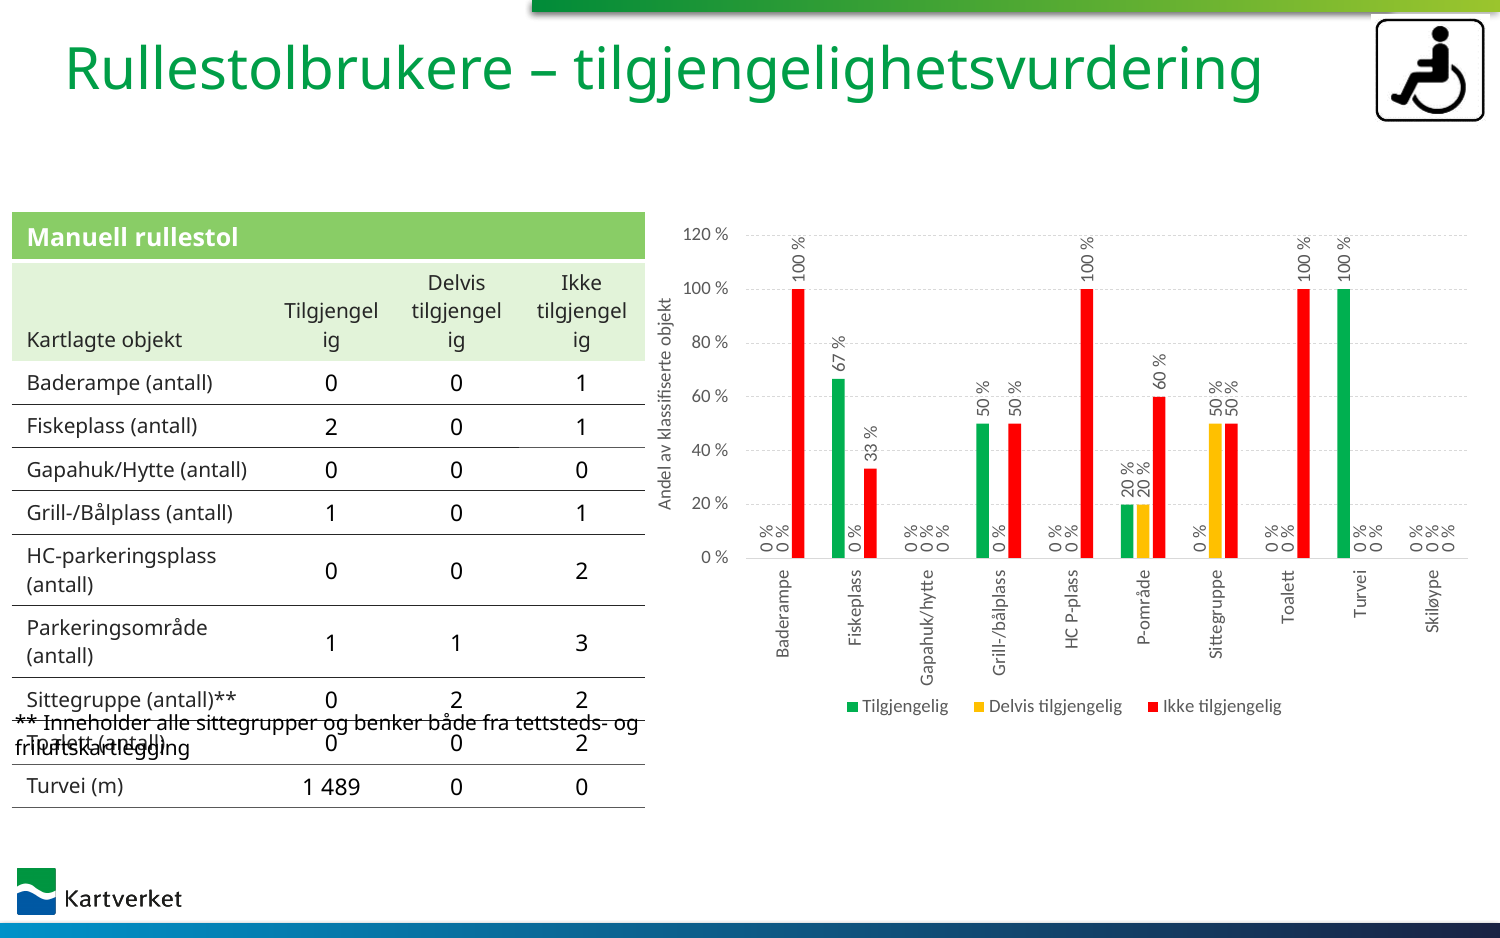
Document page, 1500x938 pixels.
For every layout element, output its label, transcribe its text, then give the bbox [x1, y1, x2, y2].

table_cell 0 [269, 678, 394, 702]
table_cell 0 [394, 448, 519, 490]
table_cell 0 [269, 448, 394, 490]
table_cell Turvei (m) [12, 768, 269, 807]
table_cell Gapahuk/Hytte (antall) [12, 448, 269, 490]
table_cell 0 [394, 491, 519, 534]
table_cell 0 [269, 361, 394, 404]
table_cell Tilgjengelig [269, 263, 394, 361]
table_cell Kartlagte objekt [12, 263, 269, 361]
table_cell 1 489 [269, 768, 394, 807]
table_cell 1 [394, 606, 519, 677]
table_cell 1 [519, 491, 638, 534]
table_cell 2 [519, 678, 638, 702]
picture [643, 218, 1480, 728]
table_cell 2 [394, 678, 519, 702]
table_header Manuell rullestol [12, 212, 645, 259]
table_cell 0 [394, 768, 519, 807]
table_cell 0 [394, 535, 519, 605]
table_cell 2 [269, 405, 394, 447]
text_box ** Inneholder alle sittegrupper og benker både fra tettsteds- og friluftskartlegging [0, 702, 745, 768]
table_cell 0 [394, 361, 519, 404]
table_cell 0 [394, 405, 519, 447]
table_cell Fiskeplass (antall) [12, 405, 269, 447]
table_cell 0 [519, 768, 645, 807]
table_cell 0 [519, 448, 638, 490]
table_cell 1 [519, 405, 638, 447]
table_cell 3 [519, 606, 638, 677]
table_cell HC-parkeringsplass (antall) [12, 535, 269, 605]
picture [1371, 13, 1491, 127]
table_cell Grill-/Bålplass (antall) [12, 491, 269, 534]
table_cell 2 [519, 535, 638, 605]
table_cell Ikke tilgjengelig [519, 263, 638, 361]
table_cell 1 [269, 606, 394, 677]
text_box Rullestolbrukere – tilgjengelighetsvurdering [49, 12, 1372, 109]
table_cell 1 [269, 491, 394, 534]
table_cell Baderampe (antall) [12, 361, 269, 404]
table_cell Parkeringsområde (antall) [12, 606, 269, 677]
table_cell 0 [269, 535, 394, 605]
table_cell 1 [519, 361, 638, 404]
table_cell Sittegruppe (antall)** [12, 678, 269, 702]
table_cell Delvis tilgjengelig [394, 263, 519, 361]
